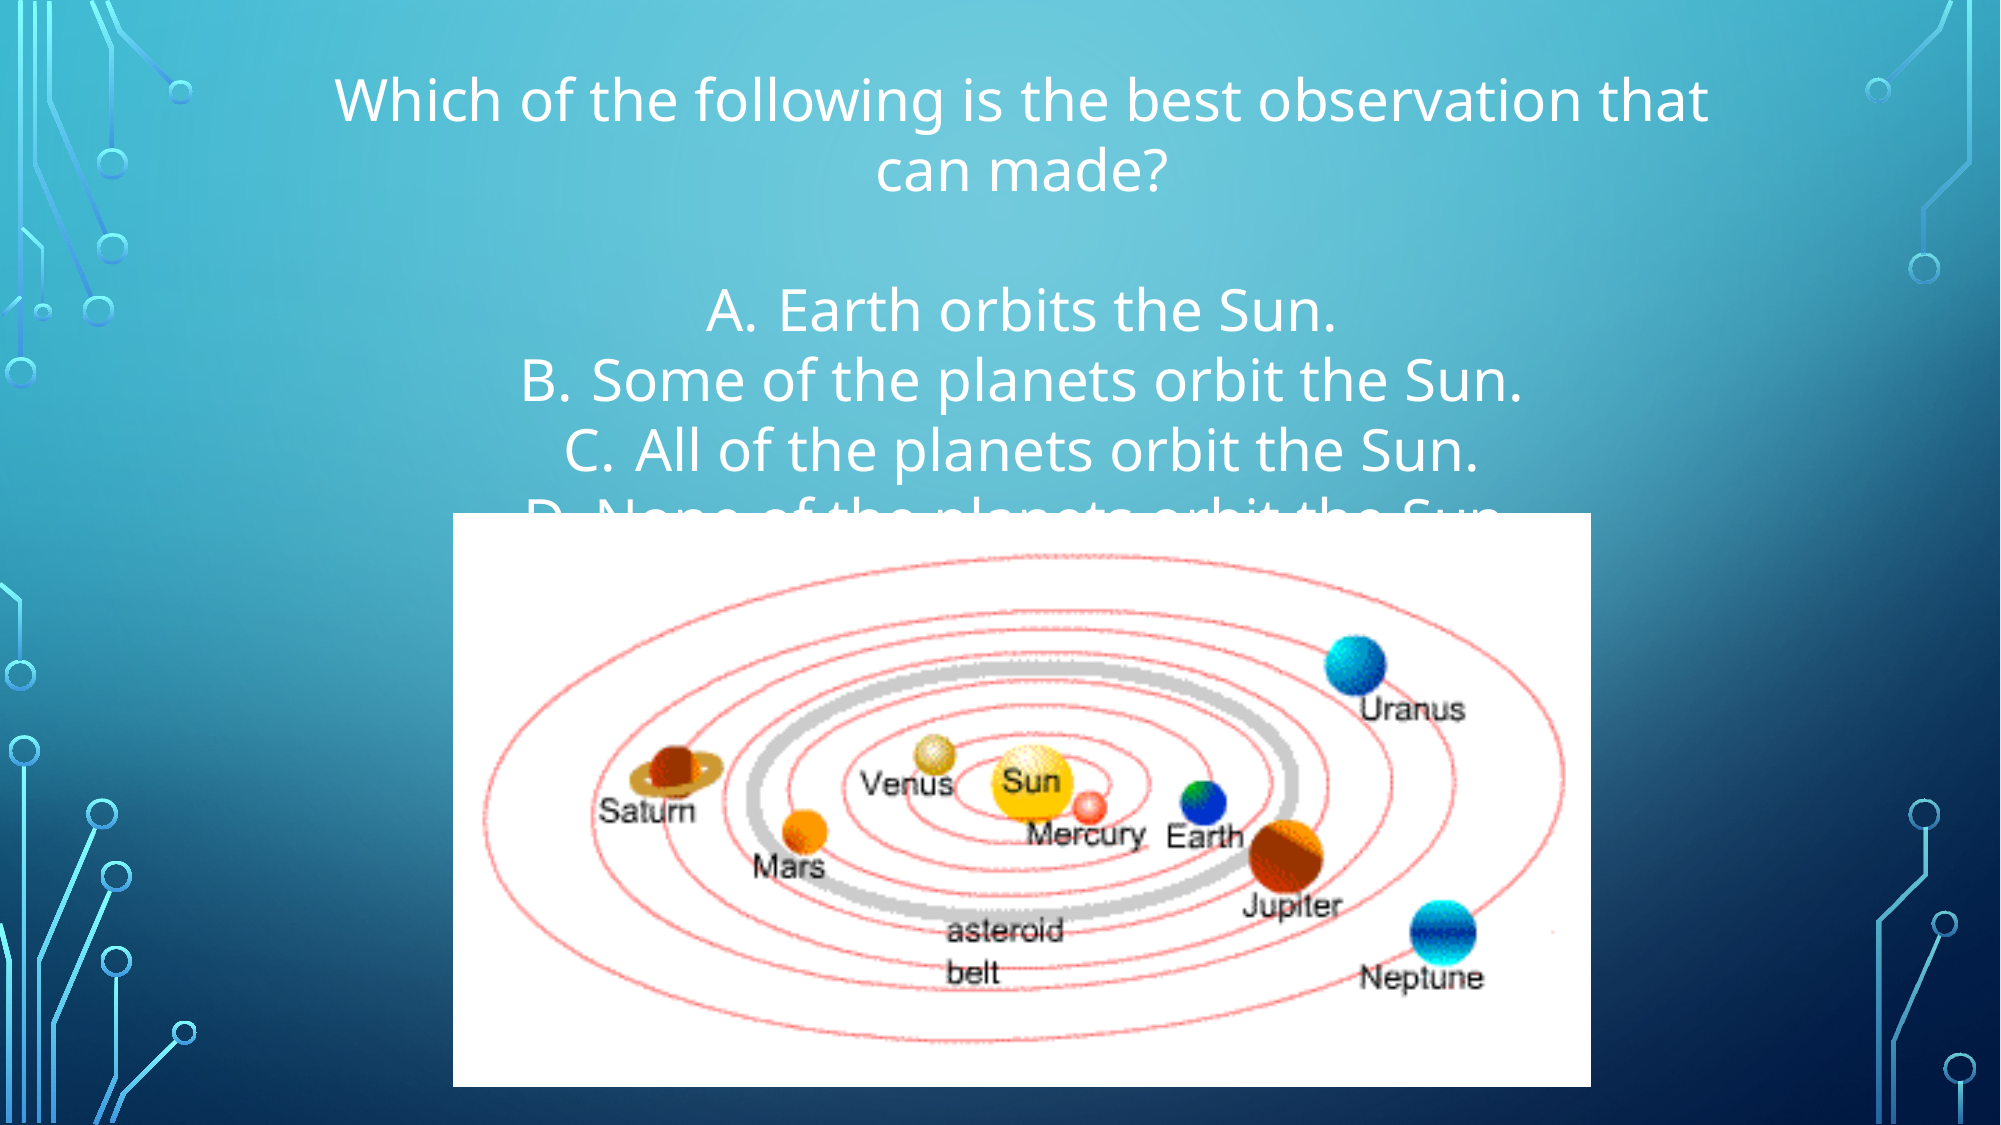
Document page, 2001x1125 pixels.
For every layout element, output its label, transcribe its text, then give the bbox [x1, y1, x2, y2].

picture [453, 512, 1591, 1088]
text_box Which of the following is the best observation that can made? Earth orbits the Sun. Some of the planets orbit the Sun. All of the planets orbit the Sun. None of the planets orbit the Sun. [277, 55, 1767, 561]
